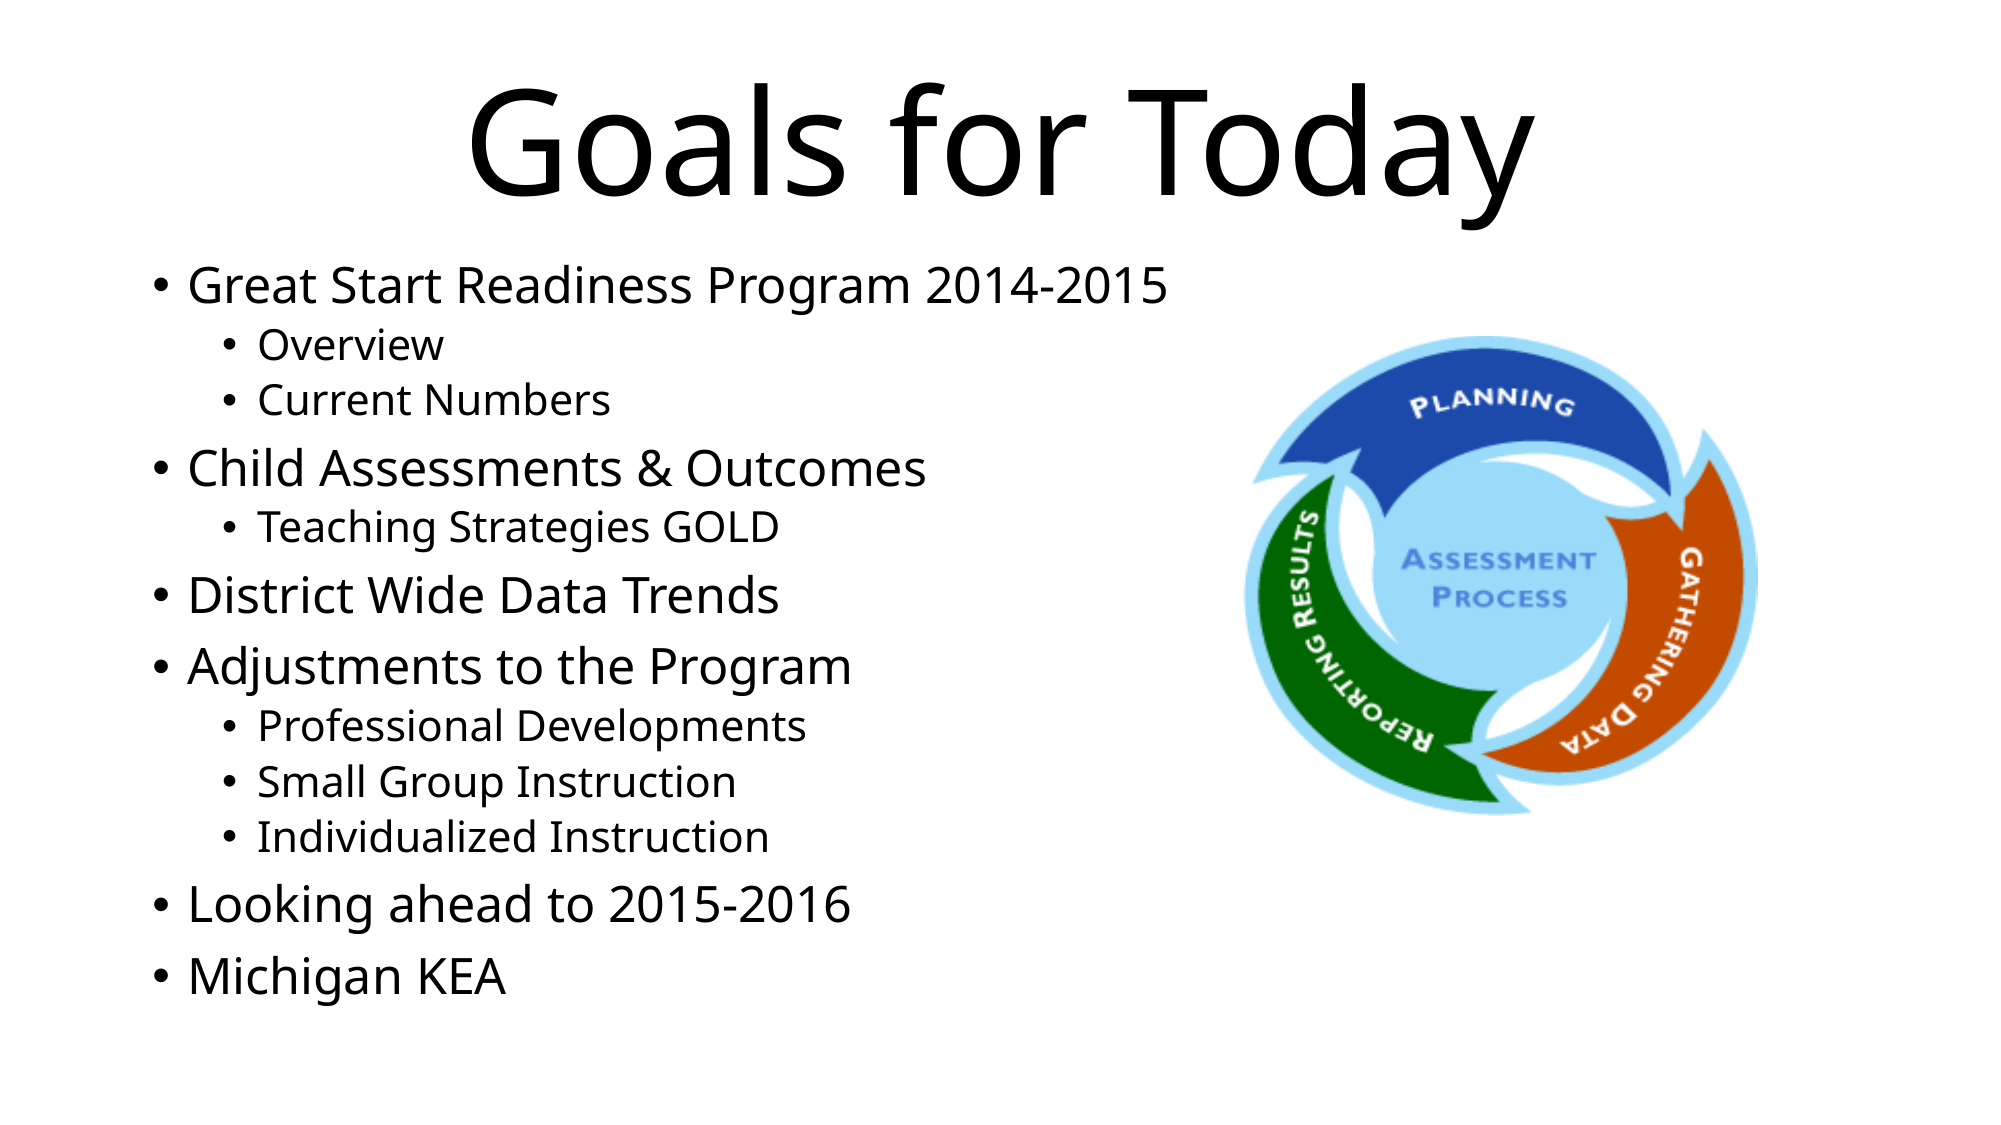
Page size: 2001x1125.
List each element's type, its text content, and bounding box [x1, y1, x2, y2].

picture [1242, 336, 1758, 818]
list Great Start Readiness Program 2014-2015 Overview Current Numbers Child Assessments & Outcomes Teaching Strategies GOLD District Wide Data Trends Adjustments to the Program Professional Developments Small Group Instruction Individualized Instruction Looking ahead to 2015-2016 Michigan KEA [137, 252, 1863, 1014]
title Goals for Today [137, 59, 1863, 235]
